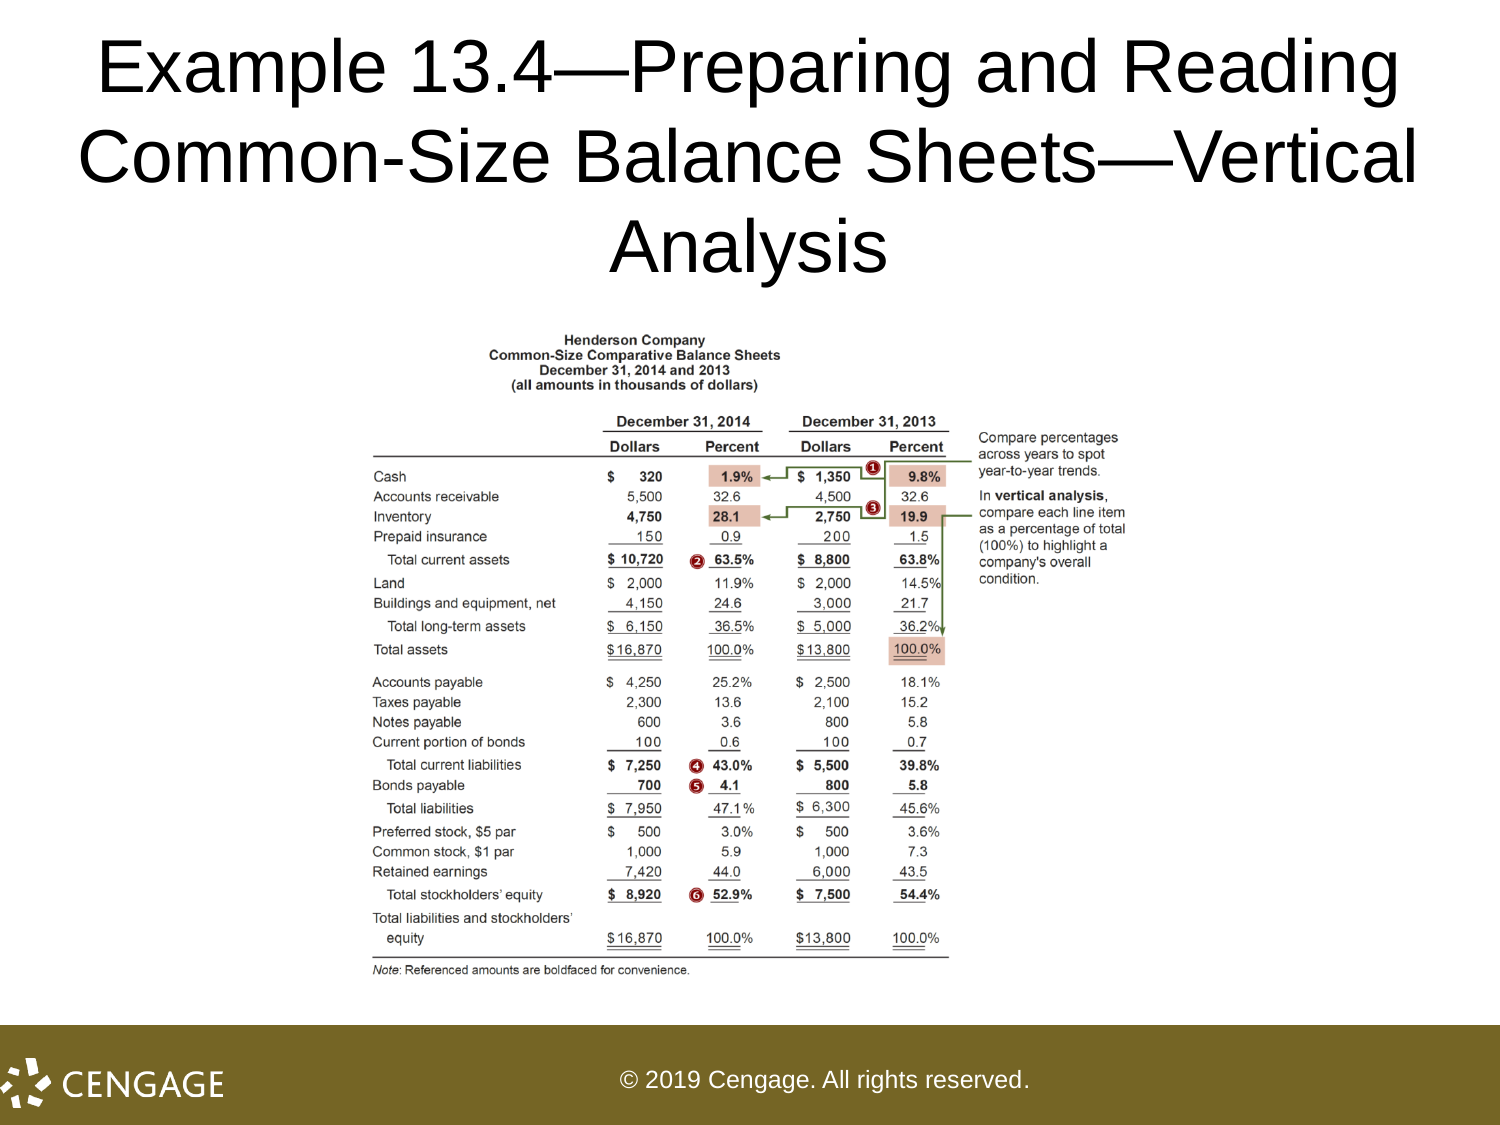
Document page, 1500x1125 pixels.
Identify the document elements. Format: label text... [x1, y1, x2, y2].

picture [364, 318, 1134, 983]
title Example 13.4—Preparing and Reading Common-Size Balance Sheets—Vertical Analysis [19, 19, 1479, 287]
picture [0, 1058, 223, 1108]
